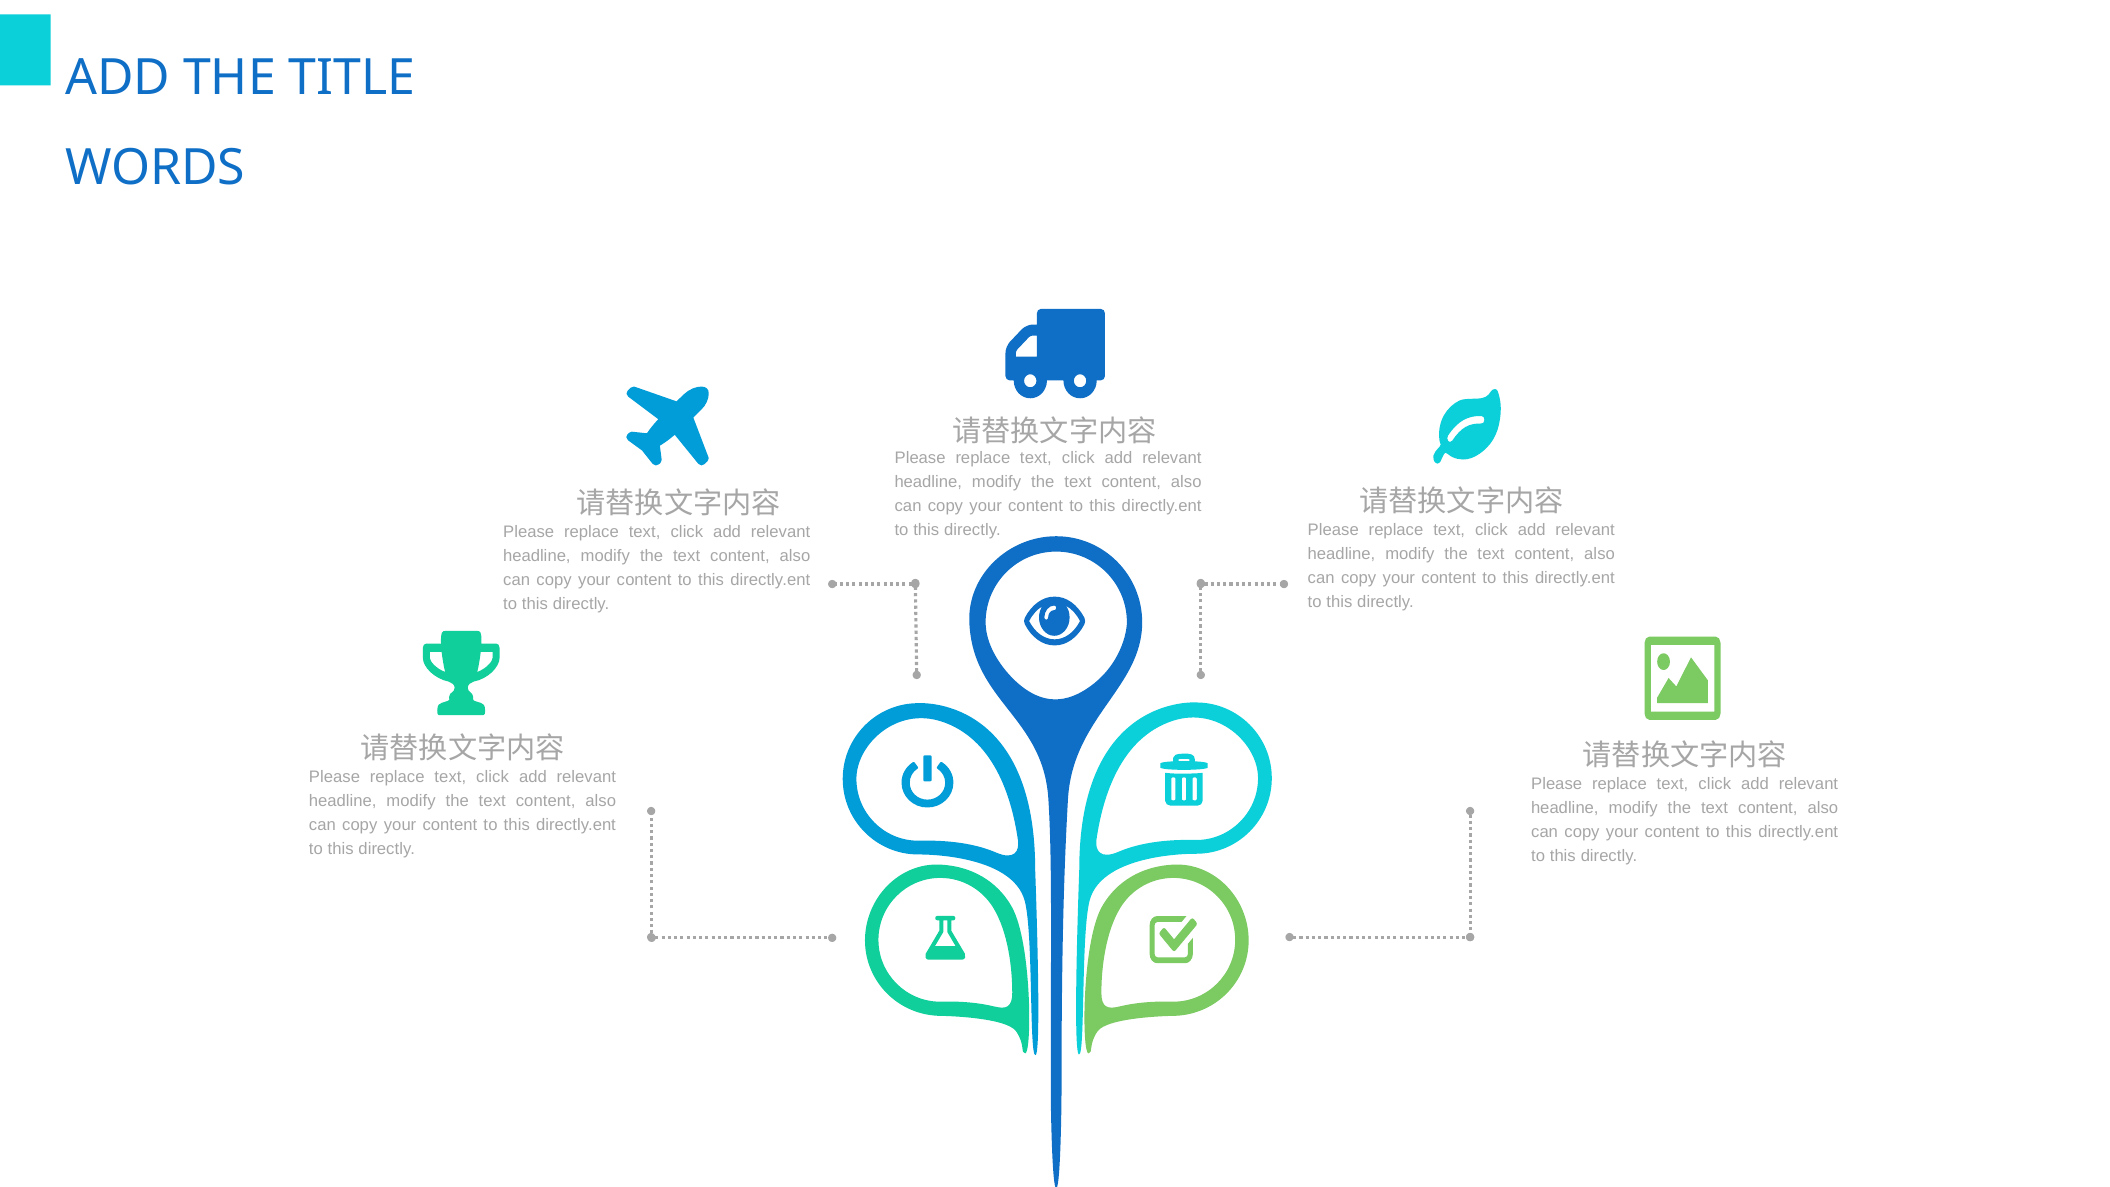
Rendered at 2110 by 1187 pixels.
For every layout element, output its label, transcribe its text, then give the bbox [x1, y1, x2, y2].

text_box ADD THE TITLE WORDS [50, 7, 583, 202]
text_box 请替换文字内容 [576, 477, 782, 517]
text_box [1072, 694, 1272, 1057]
text_box 请替换文字内容 [1582, 729, 1788, 768]
text_box [1005, 308, 1105, 399]
text_box [626, 386, 709, 466]
text_box [422, 630, 500, 716]
text_box 请替换文字内容 [360, 722, 566, 762]
text_box 请替换文字内容 [952, 405, 1158, 443]
text_box Please replace text, click add relevant headline, modify the text content, also can copy your content to this directly.ent to this directly. [894, 443, 1203, 539]
text_box [1433, 389, 1501, 464]
text_box Please replace text, click add relevant headline, modify the text content, also can copy your content to this directly.ent to this directly. [503, 517, 811, 613]
text_box Please replace text, click add relevant headline, modify the text content, also can copy your content to this directly.ent to this directly. [1307, 514, 1616, 611]
text_box Please replace text, click add relevant headline, modify the text content, also can copy your content to this directly.ent to this directly. [1531, 768, 1839, 865]
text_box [864, 862, 1032, 1054]
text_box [842, 694, 1043, 1058]
text_box 请替换文字内容 [1359, 475, 1564, 514]
text_box Please replace text, click add relevant headline, modify the text content, also can copy your content to this directly.ent to this directly. [308, 762, 617, 859]
text_box [1644, 636, 1721, 720]
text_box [967, 536, 1143, 1187]
